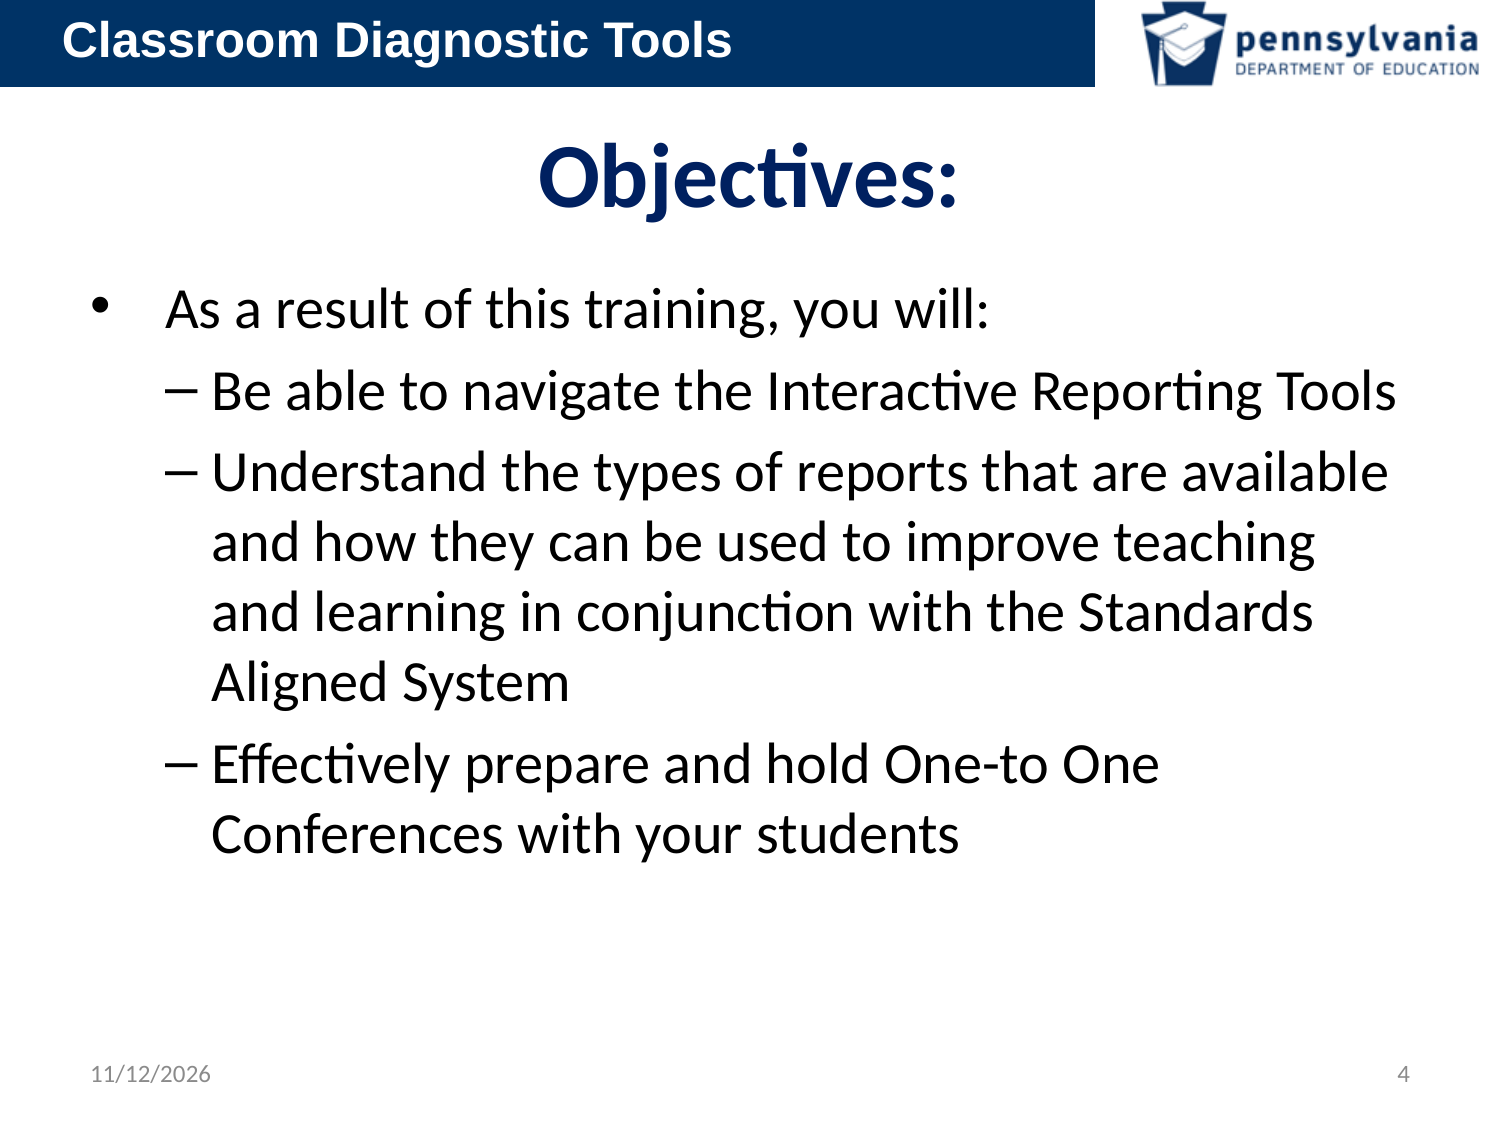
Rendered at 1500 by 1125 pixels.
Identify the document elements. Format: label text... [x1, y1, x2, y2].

slide_number 4 [1074, 1042, 1425, 1103]
title Objectives: [75, 77, 1425, 262]
picture [1134, 0, 1485, 90]
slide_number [75, 1042, 425, 1103]
list As a result of this training, you will: Be able to navigate the Interactive Reporting Tools Understand the types of reports that are available and how they can be used to improve teaching and learning in conjunction with the Standards Aligned System Effectively prepare and hold One-to One Conferences with your students [75, 262, 1425, 1005]
